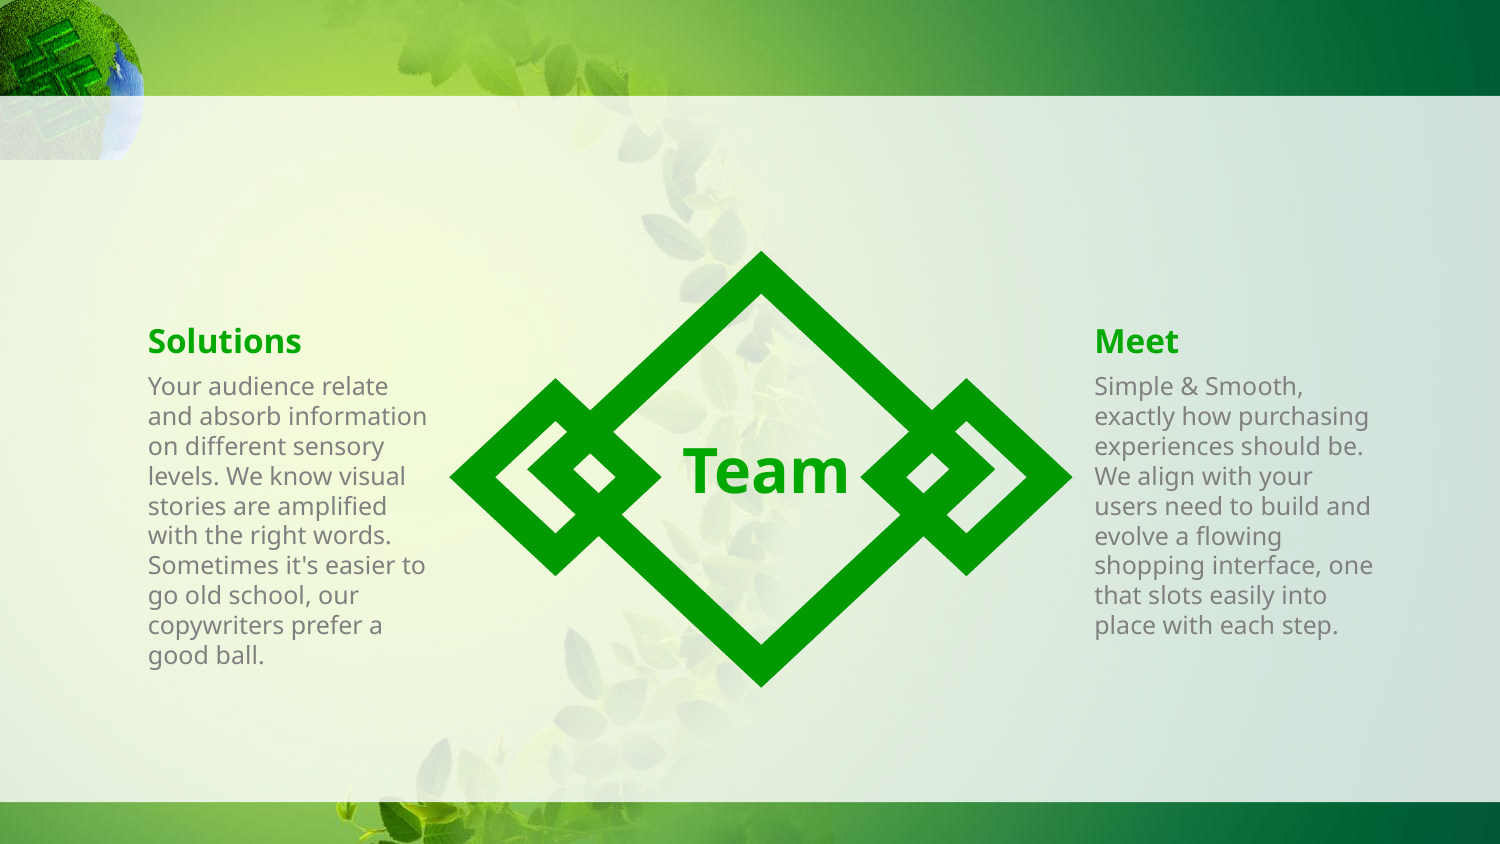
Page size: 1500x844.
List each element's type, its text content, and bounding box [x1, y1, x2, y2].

text_box [472, 399, 639, 555]
text_box Meet [1094, 320, 1364, 361]
picture [0, 803, 1500, 844]
text_box [883, 399, 1050, 555]
text_box Simple & Smooth, exactly how purchasing experiences should be. We align with your users need to build and evolve a flowing shopping interface, one that slots easily into place with each step. [1094, 370, 1377, 640]
text_box Solutions [147, 320, 418, 361]
text_box [591, 272, 932, 667]
picture [0, 0, 1500, 95]
text_box Your audience relate and absorb information on different sensory levels. We know visual stories are amplified with the right words. Sometimes it's easier to go old school, our copywriters prefer a good ball. [147, 370, 430, 670]
